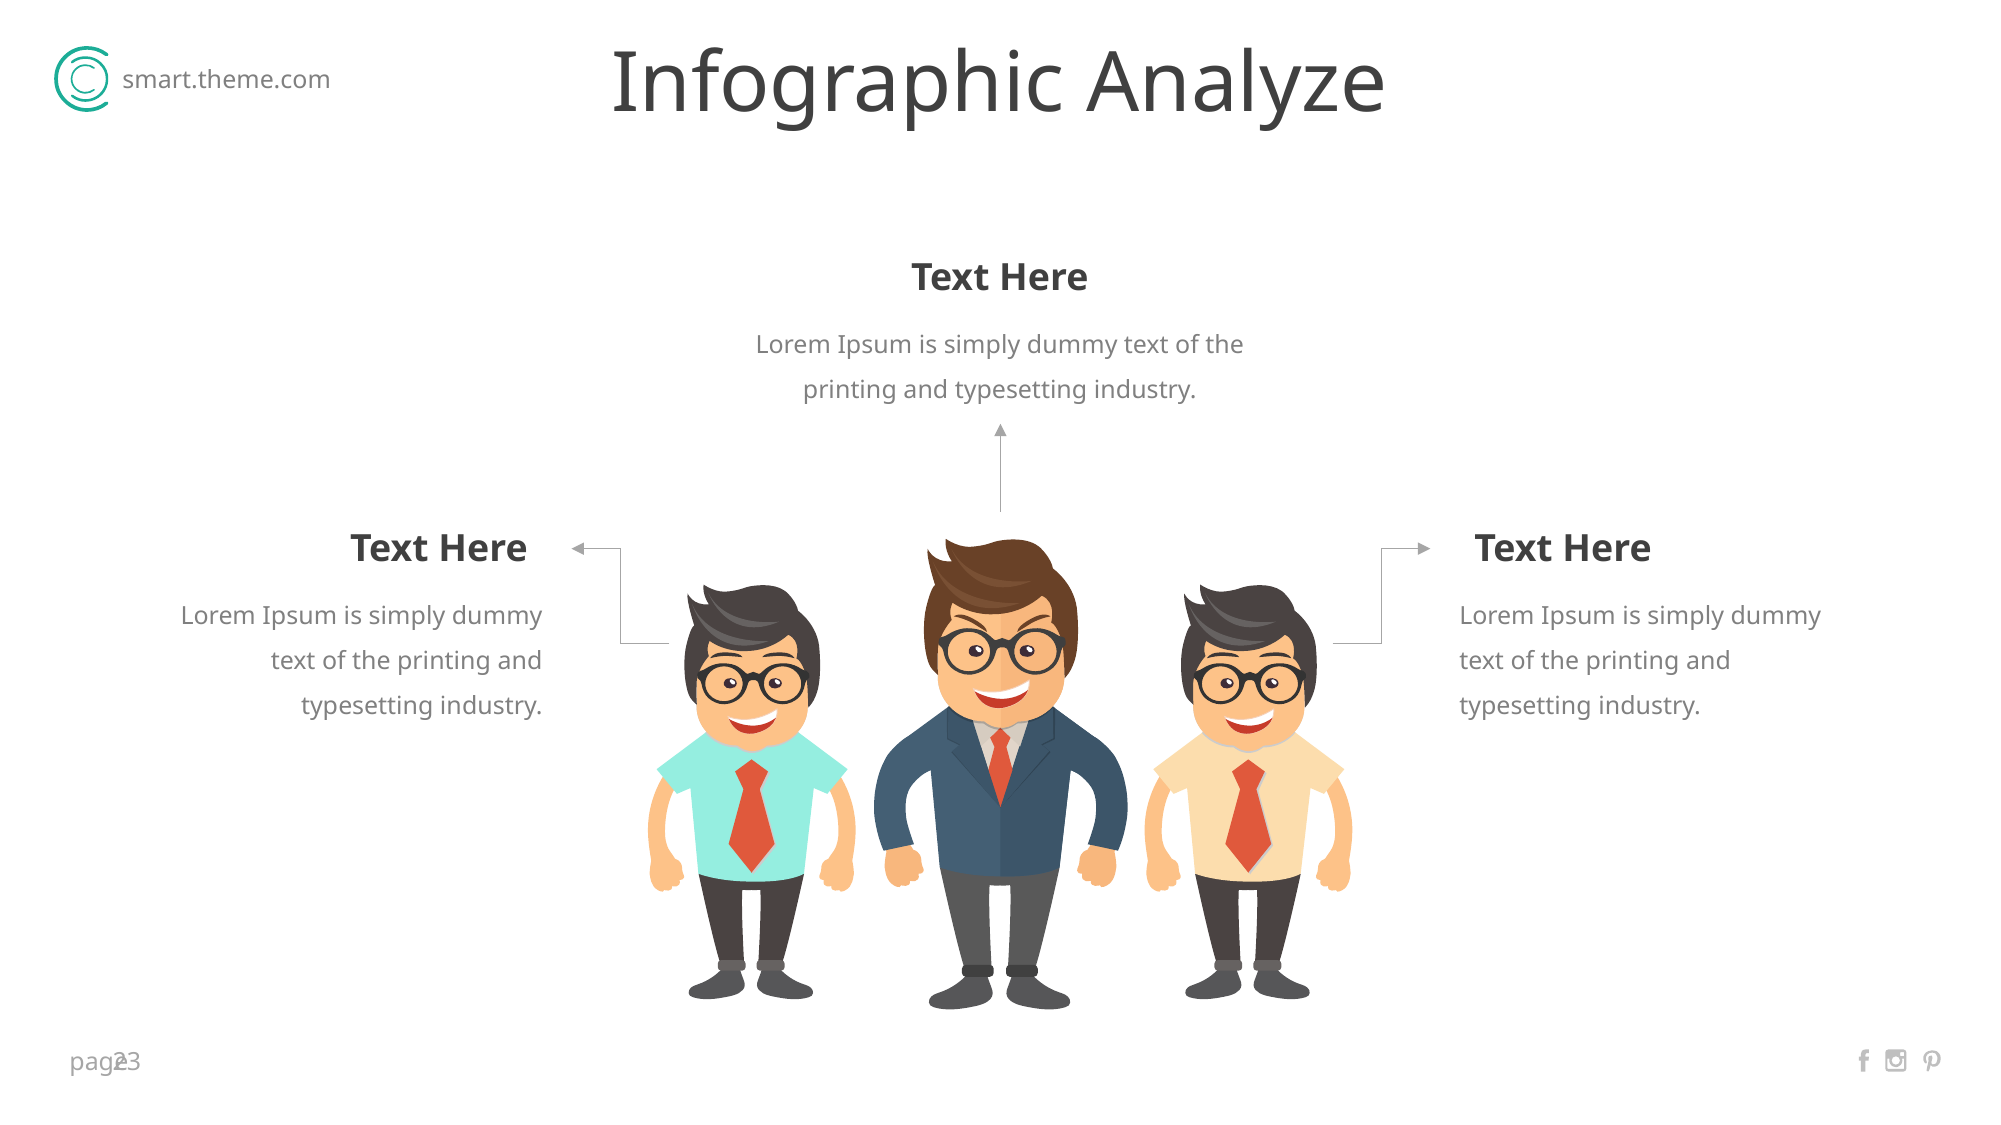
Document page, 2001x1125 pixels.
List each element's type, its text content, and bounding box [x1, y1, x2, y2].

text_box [1459, 516, 1850, 723]
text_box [1332, 548, 1431, 644]
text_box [647, 536, 1353, 1011]
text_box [752, 245, 1248, 412]
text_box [152, 516, 543, 729]
text_box Infographic Analyze [596, 20, 1404, 136]
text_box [571, 548, 670, 644]
